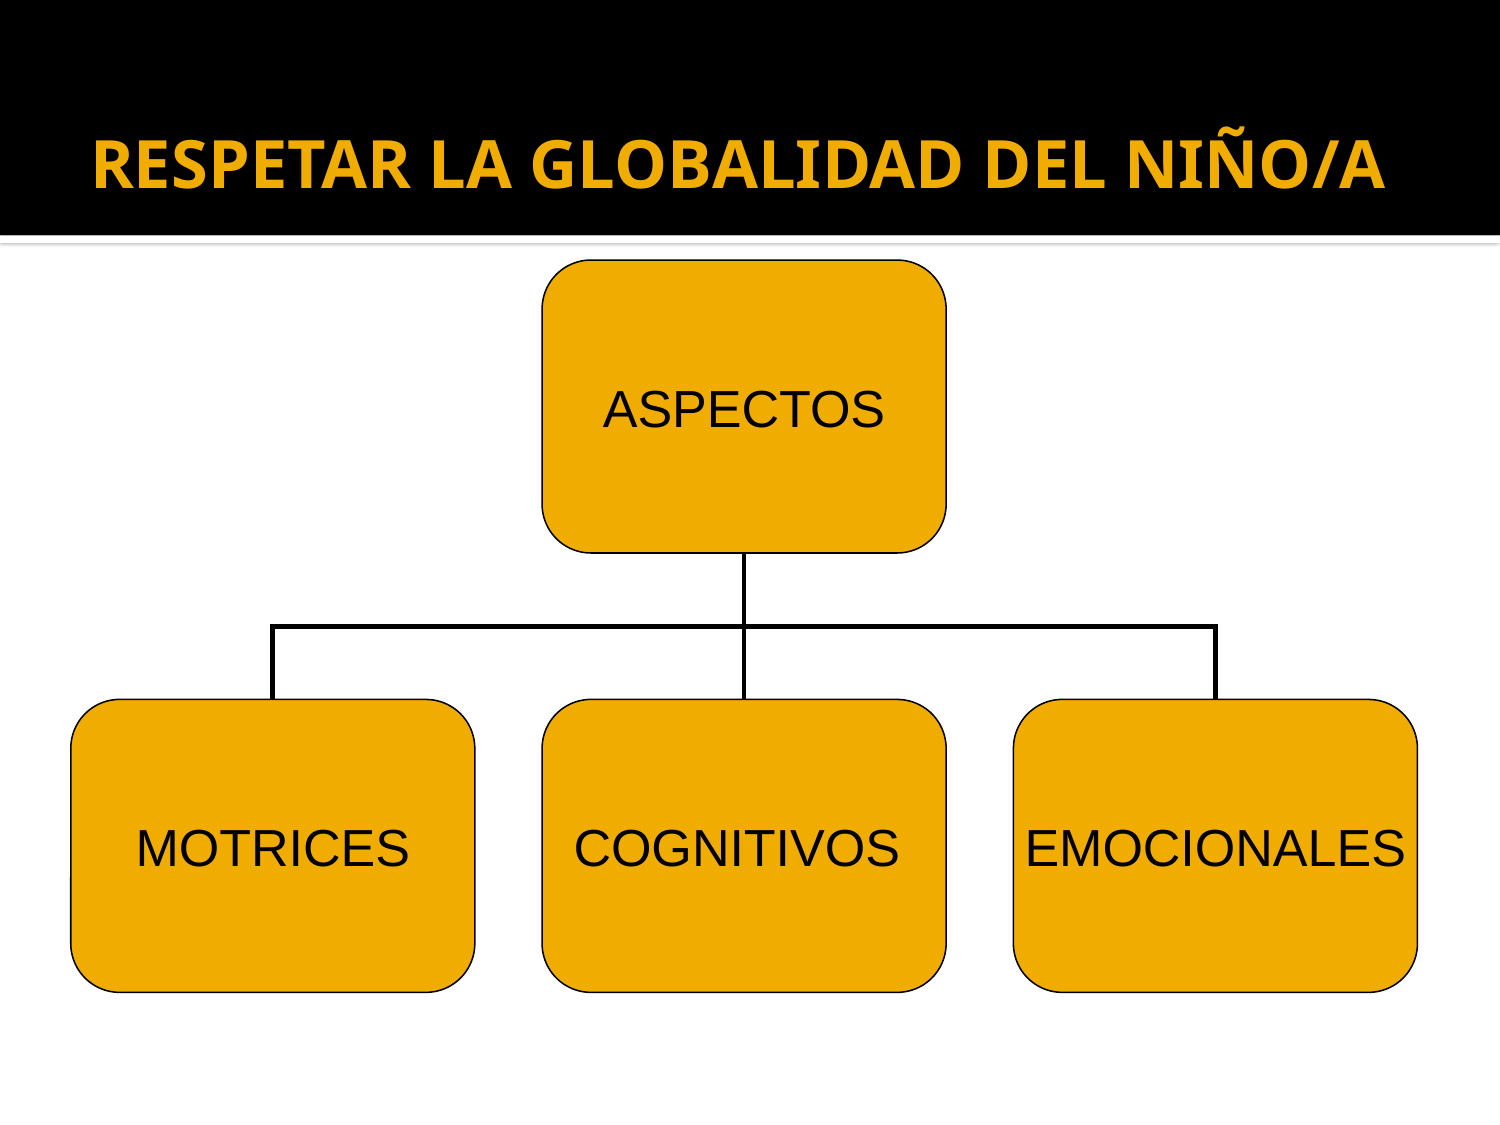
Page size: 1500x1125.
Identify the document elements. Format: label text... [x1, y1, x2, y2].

title RESPETAR LA GLOBALIDAD DEL NIÑO/A [75, 47, 1425, 275]
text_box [70, 260, 1418, 993]
